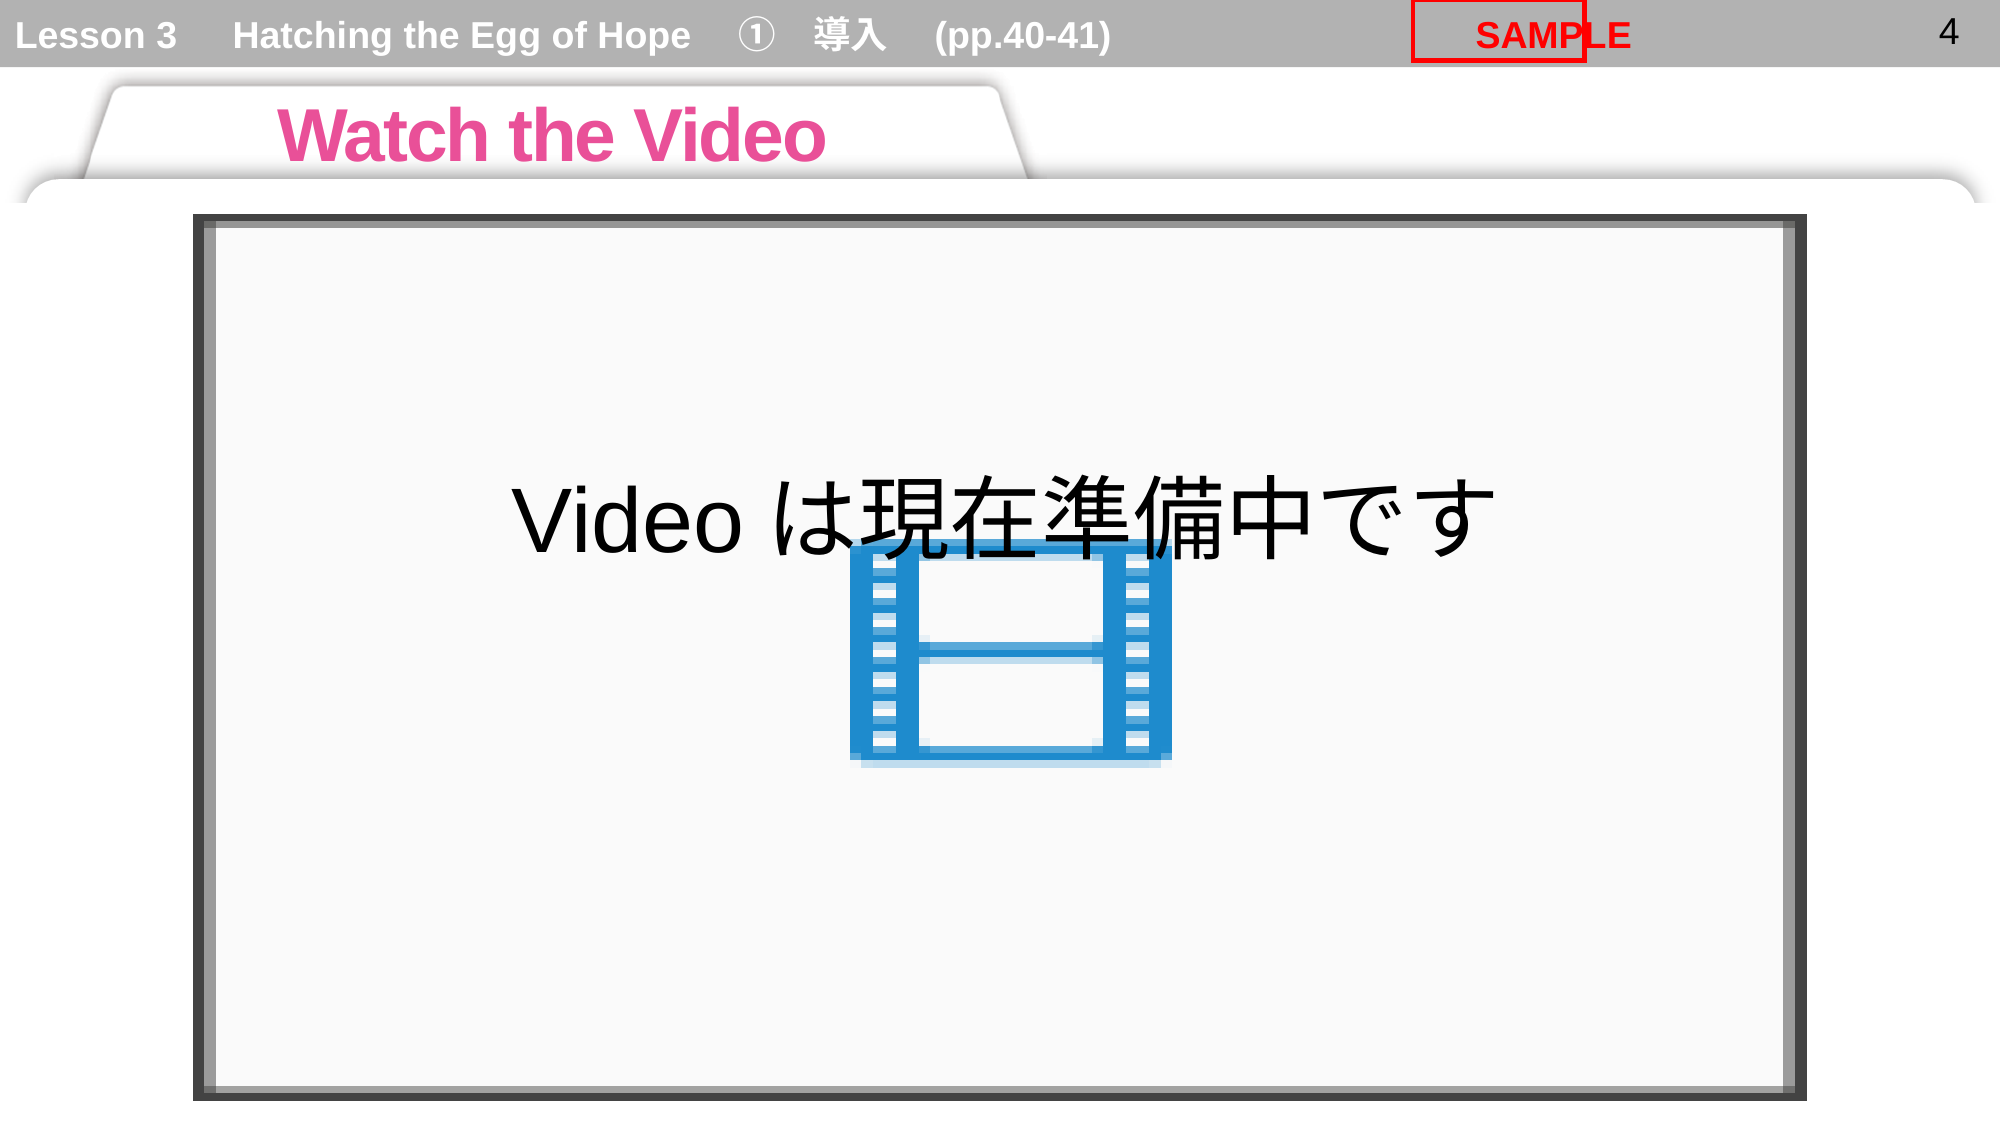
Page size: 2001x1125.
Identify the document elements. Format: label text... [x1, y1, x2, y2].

picture [0, 69, 2000, 203]
text_box Videoは現在準備中です [294, 453, 1718, 579]
